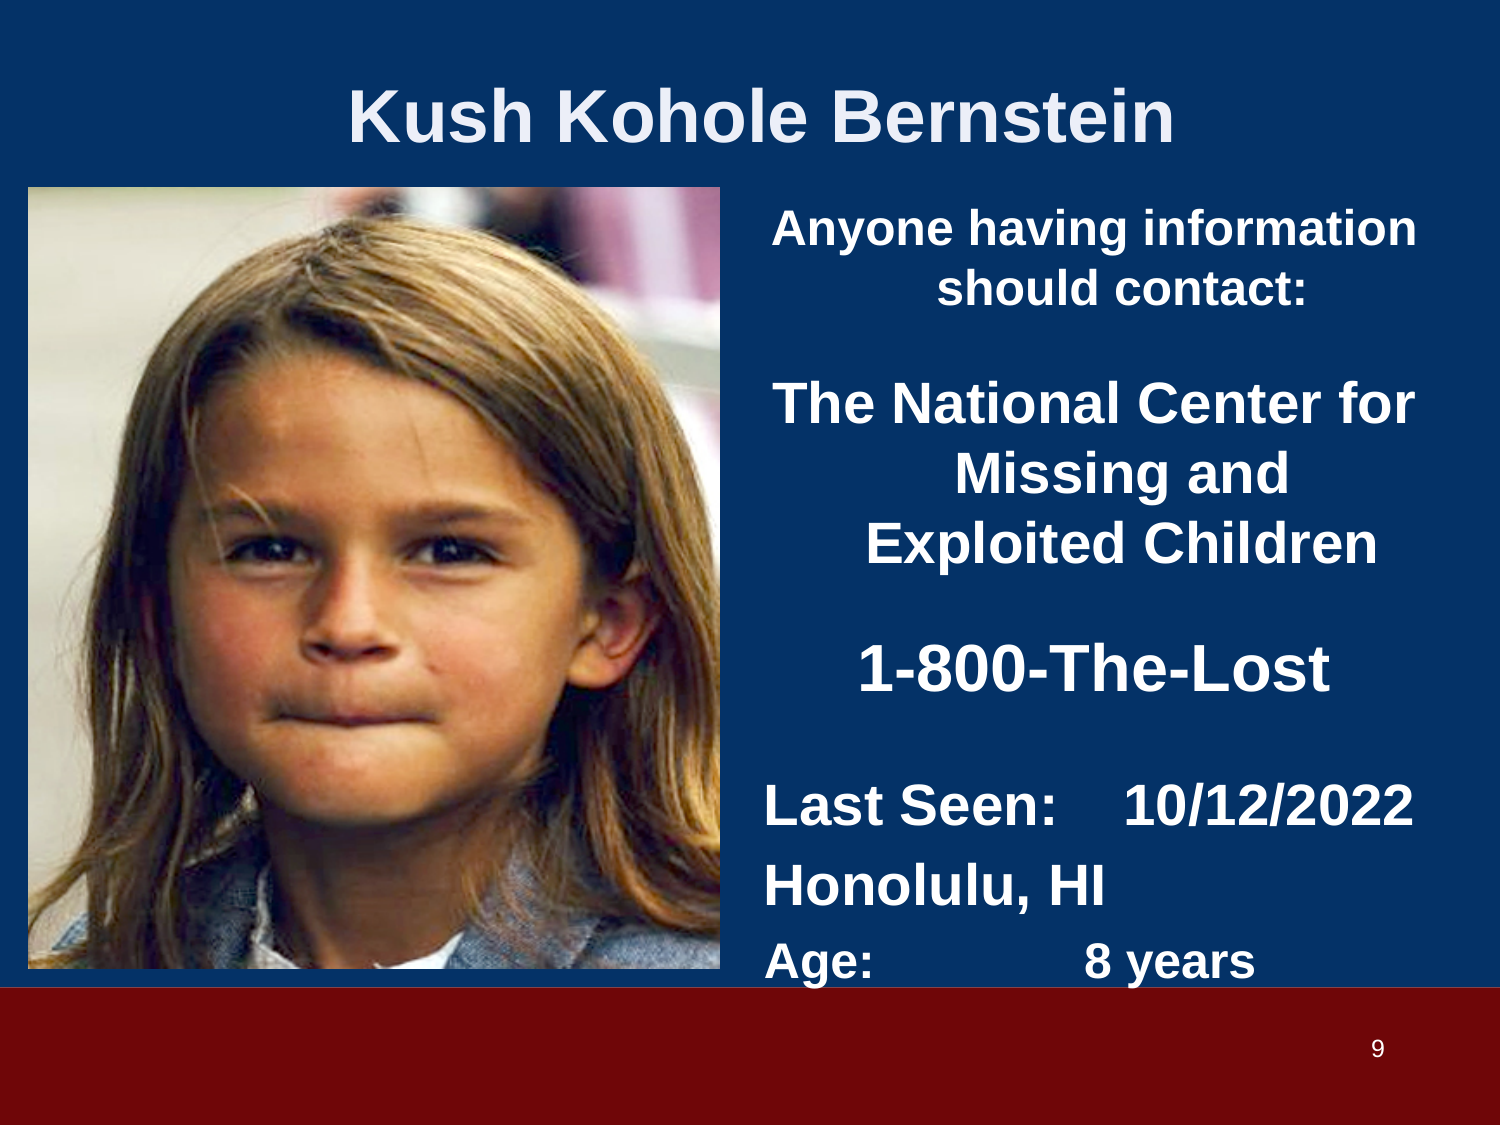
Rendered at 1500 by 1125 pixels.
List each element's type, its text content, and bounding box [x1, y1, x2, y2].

list Anyone having information should contact: The National Center for Missing and Exploited Children 1-800-The-Lost Last Seen: 10/12/2022 Honolulu, HI Age: 8 years [748, 187, 1440, 990]
slide_number 9 [1087, 1025, 1400, 1100]
title Kush Kohole Bernstein [125, 37, 1400, 188]
picture [28, 187, 720, 969]
